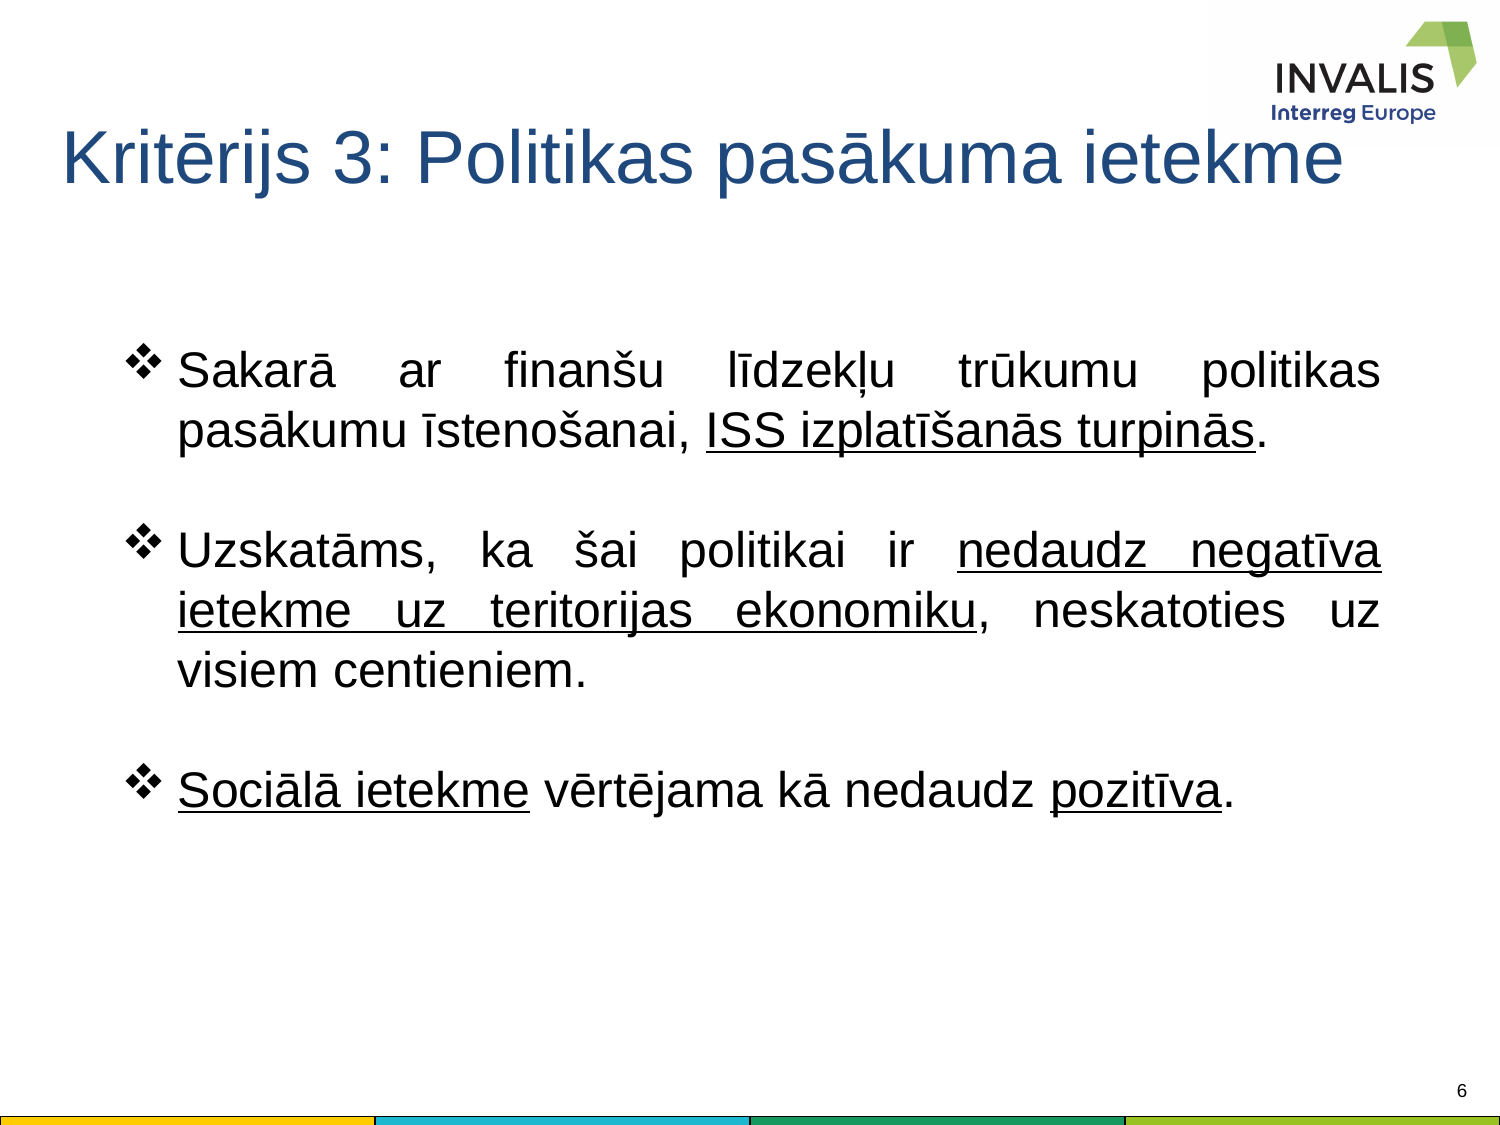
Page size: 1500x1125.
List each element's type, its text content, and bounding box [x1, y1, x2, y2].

title Kritērijs 3: Politikas pasākuma ietekme [46, 107, 1397, 200]
picture [1208, 0, 1500, 146]
text_box Sakarā ar finanšu līdzekļu trūkumu politikas pasākumu īstenošanai, ISS izplatīšanās turpinās. Uzskatāms, ka šai politikai ir nedaudz negatīva ietekme uz teritorijas ekonomiku, neskatoties uz visiem centieniem. Sociālā ietekme vērtējama kā nedaudz pozitīva. [106, 330, 1397, 826]
